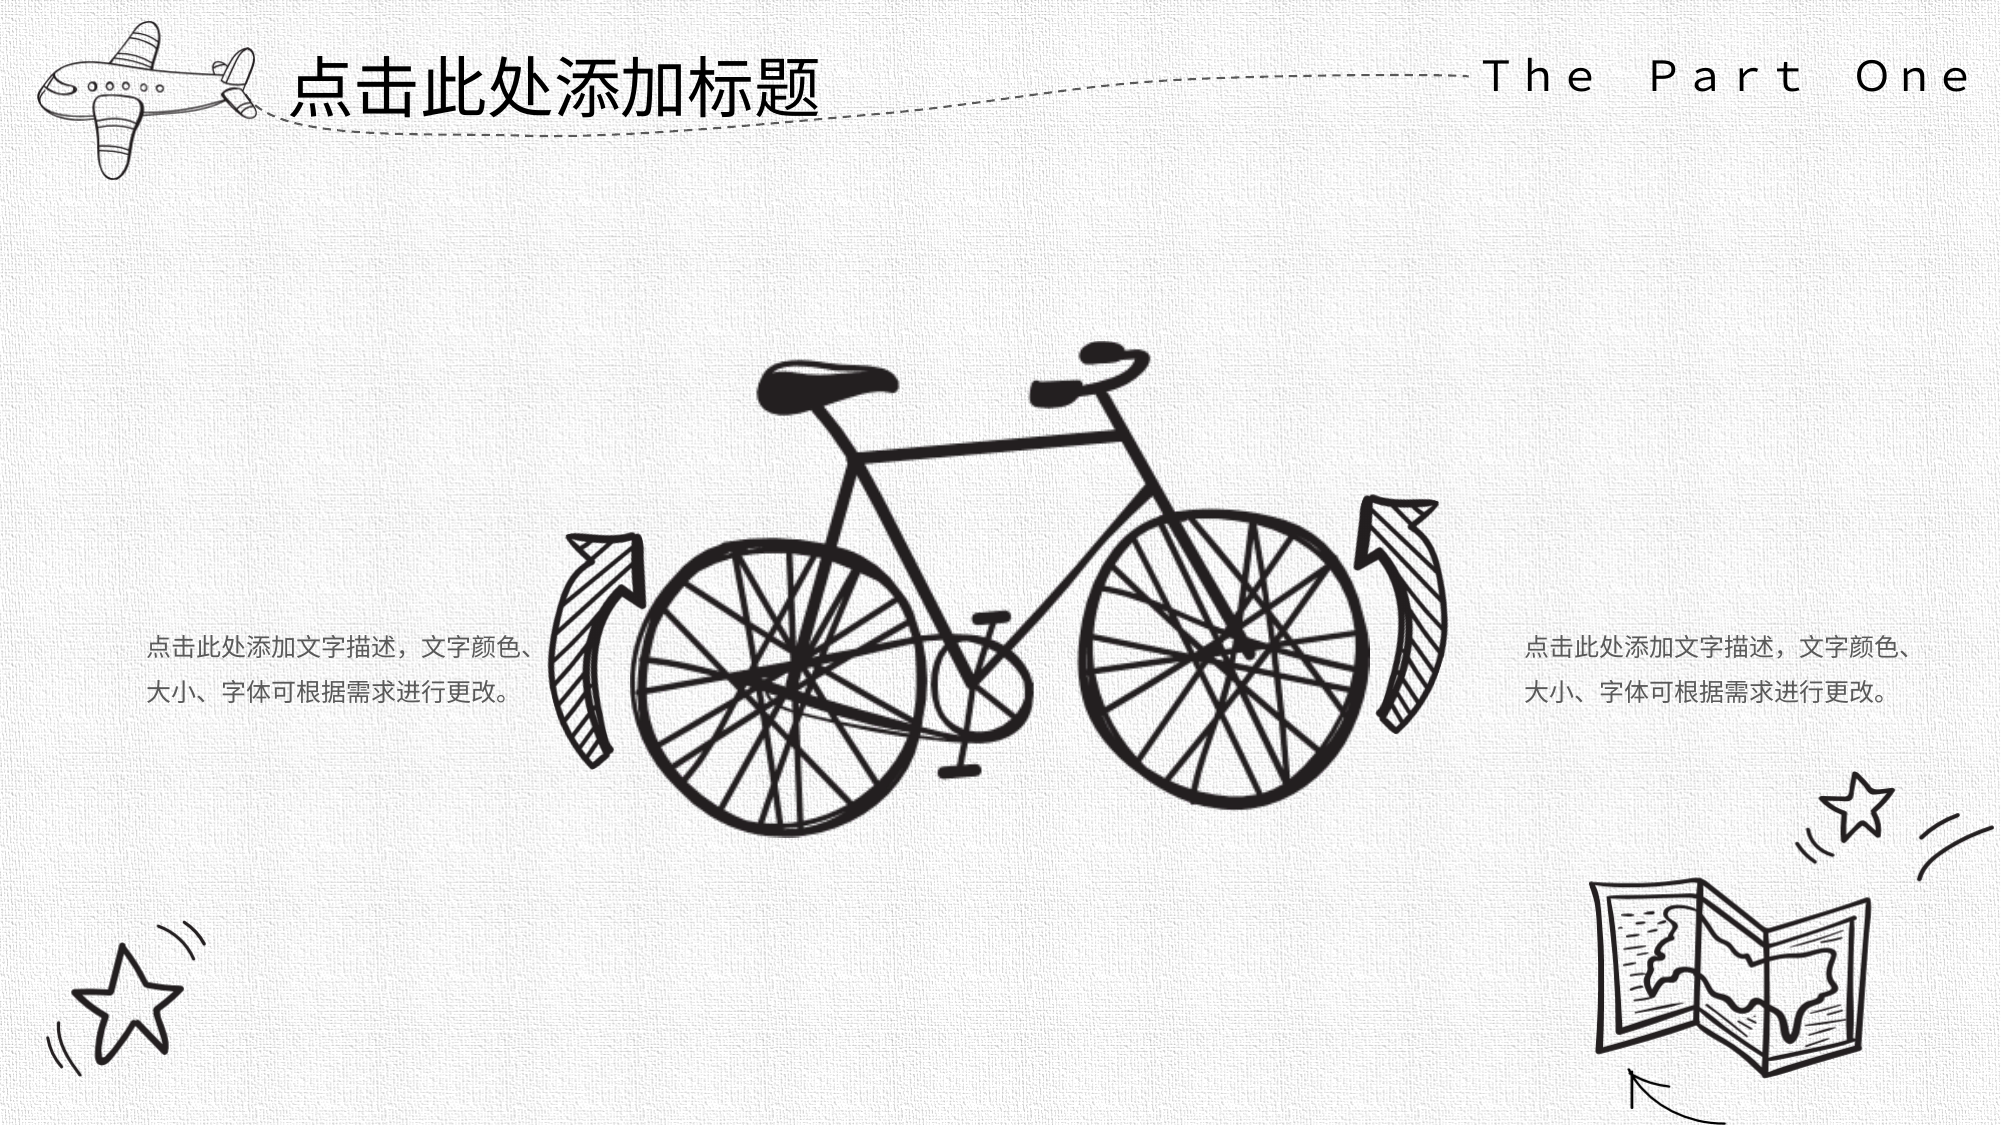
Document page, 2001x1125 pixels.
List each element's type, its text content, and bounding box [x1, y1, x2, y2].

picture [0, 0, 2001, 1125]
text_box 点击此处添加文字描述，文字颜色、大小、字体可根据需求进行更改。 [1486, 609, 1915, 714]
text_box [37, 21, 2000, 180]
text_box 点击此处添加文字描述，文字颜色、大小、字体可根据需求进行更改。 [108, 609, 537, 714]
